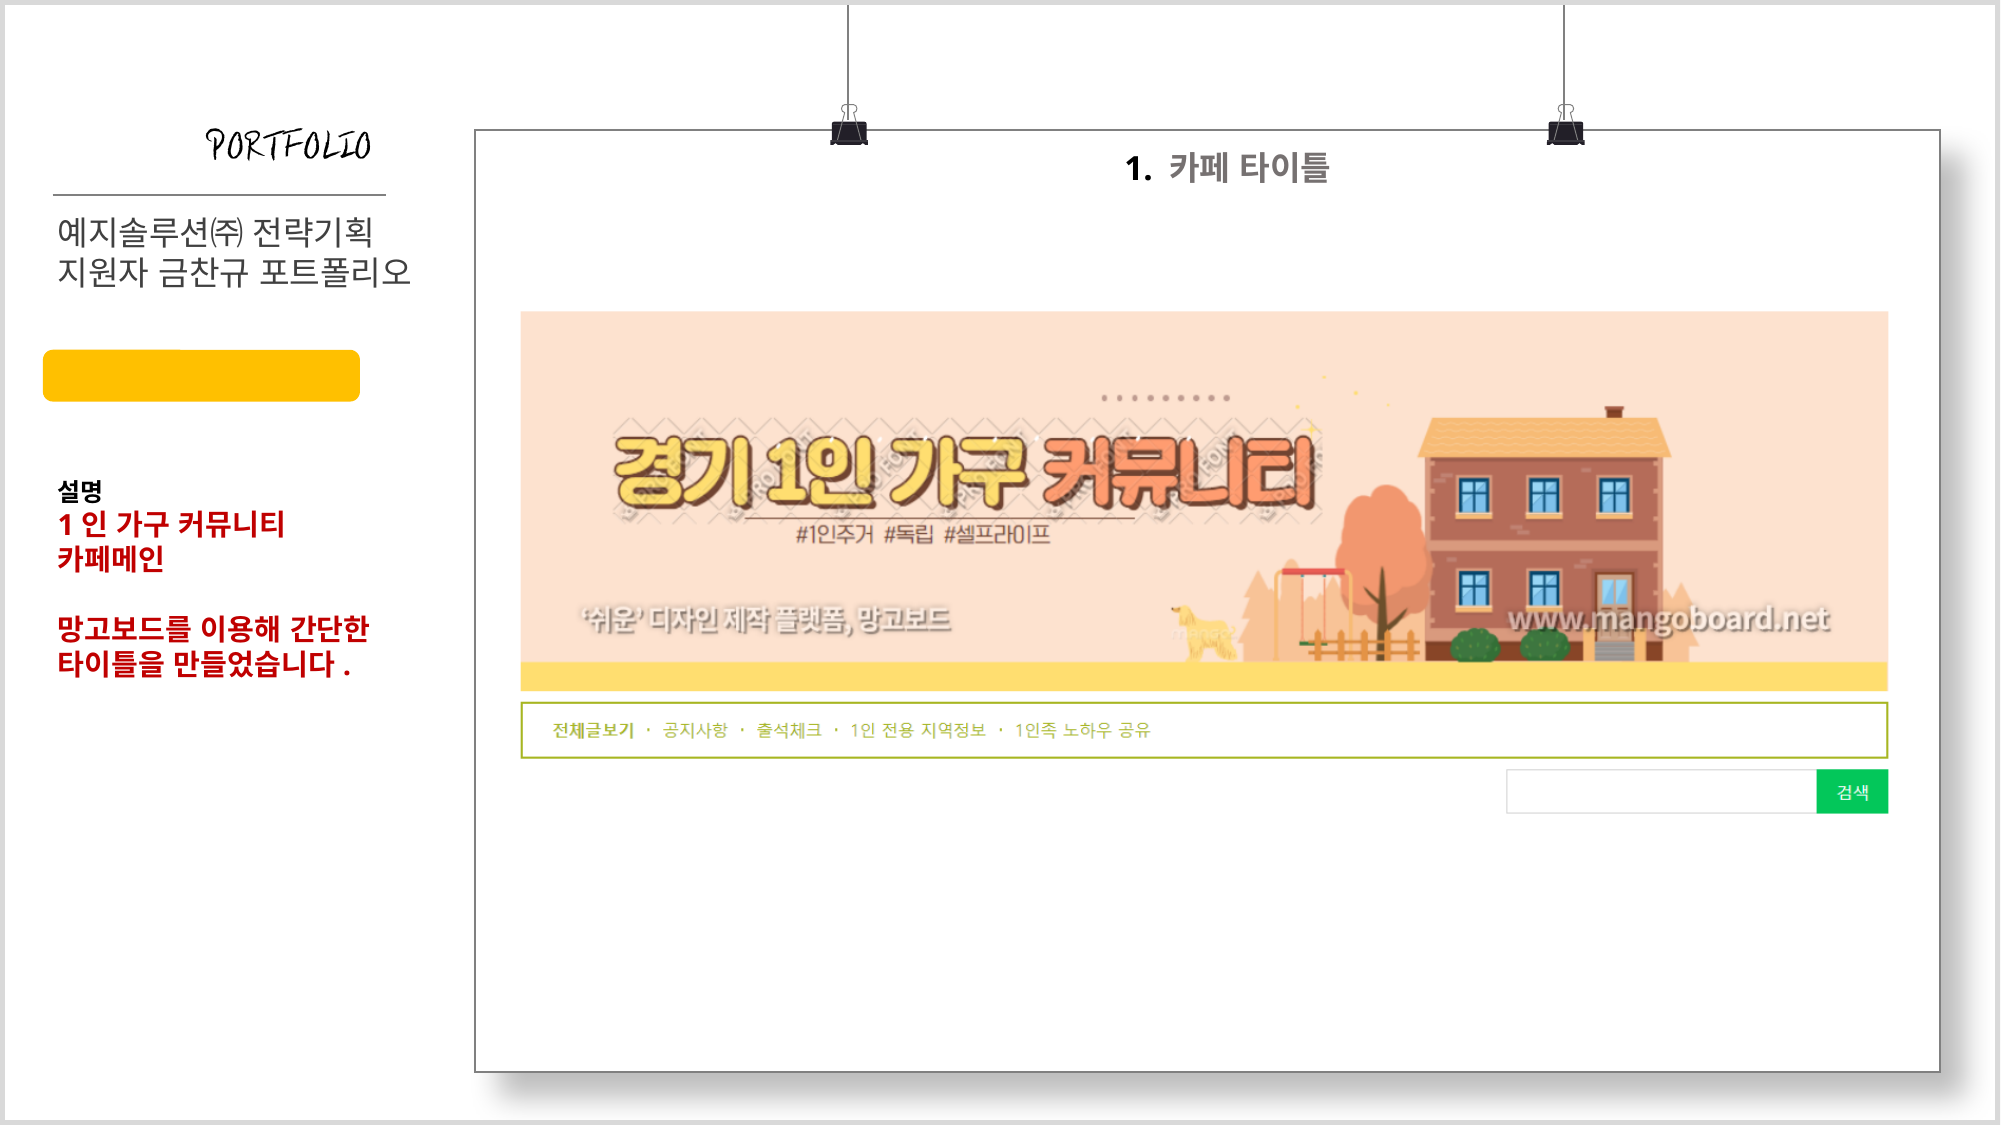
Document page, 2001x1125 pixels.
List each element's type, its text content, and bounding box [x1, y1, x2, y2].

picture [507, 304, 1900, 821]
text_box 1. 카페 타이틀 [1109, 139, 1347, 195]
picture [199, 116, 381, 171]
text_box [42, 349, 360, 402]
text_box 설명 1인 가구 커뮤니티 카페메인 망고보드를 이용해 간단한 타이틀을 만들었습니다. [42, 469, 468, 689]
